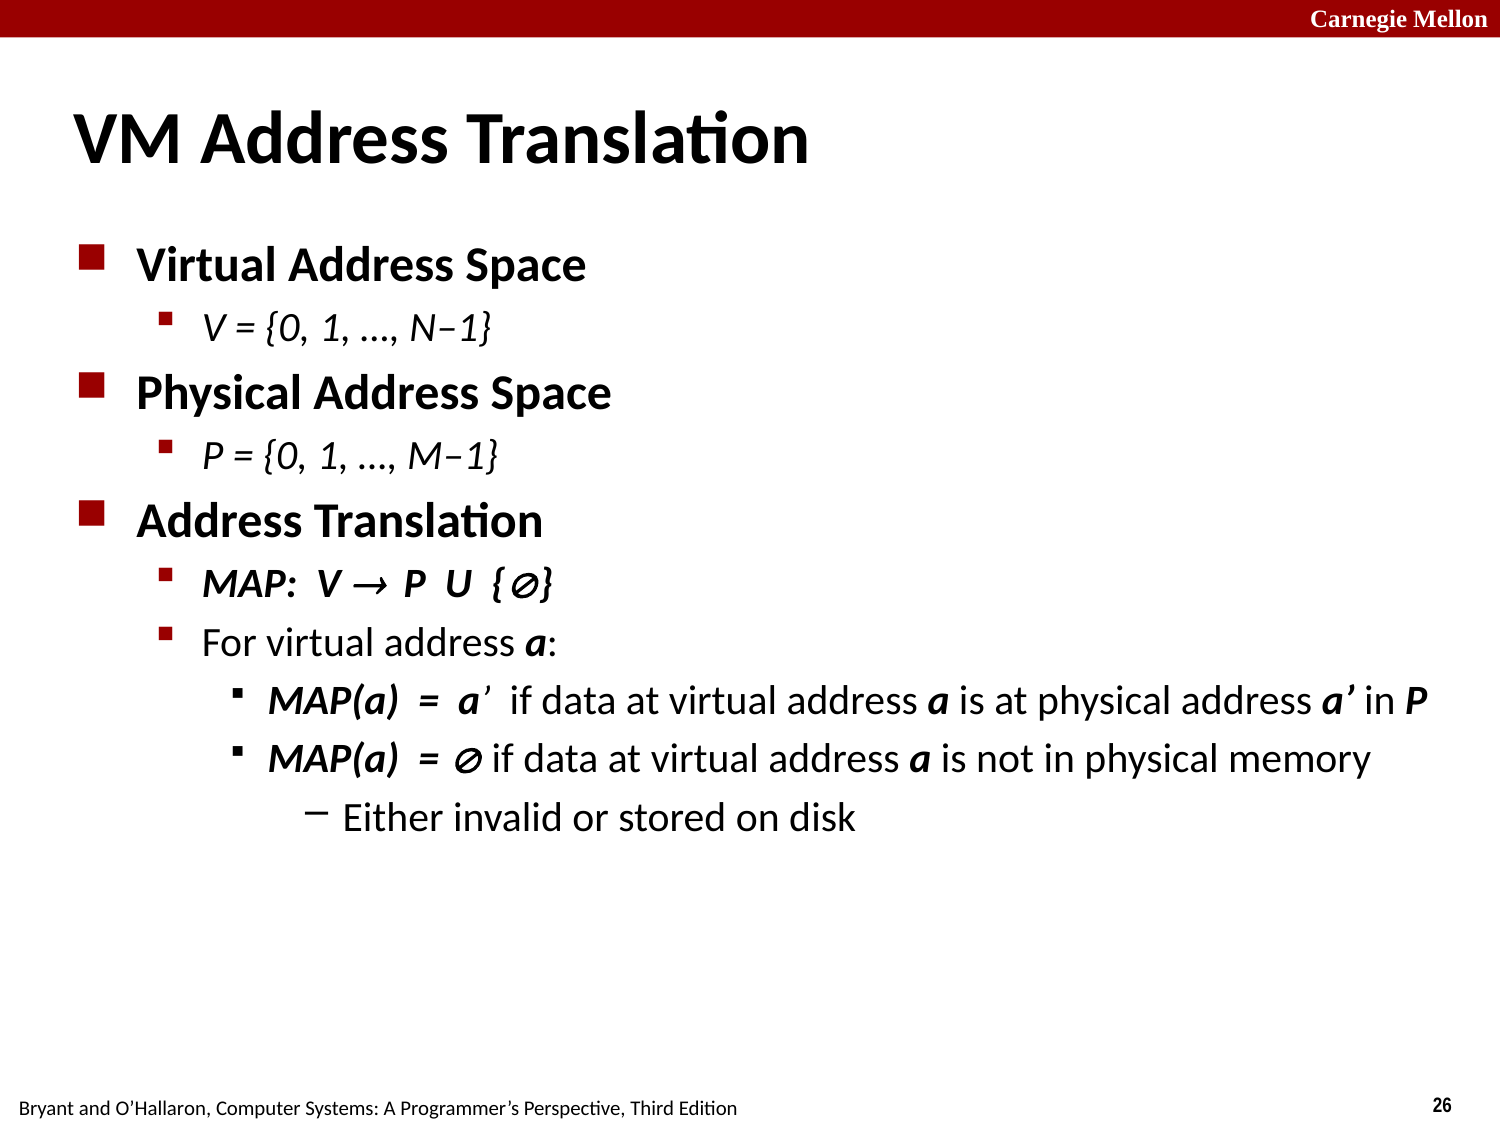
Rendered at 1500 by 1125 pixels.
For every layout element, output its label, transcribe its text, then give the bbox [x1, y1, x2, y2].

list Virtual Address Space V = {0, 1, …, N–1} Physical Address Space P = {0, 1, …, M–1} Address Translation MAP: V  P U {} For virtual address a: MAP(a) = a’ if data at virtual address a is at physical address a’ in P MAP(a) =  if data at virtual address a is not in physical memory Either invalid or stored on disk [64, 223, 1451, 1040]
title VM Address Translation [58, 71, 1305, 197]
